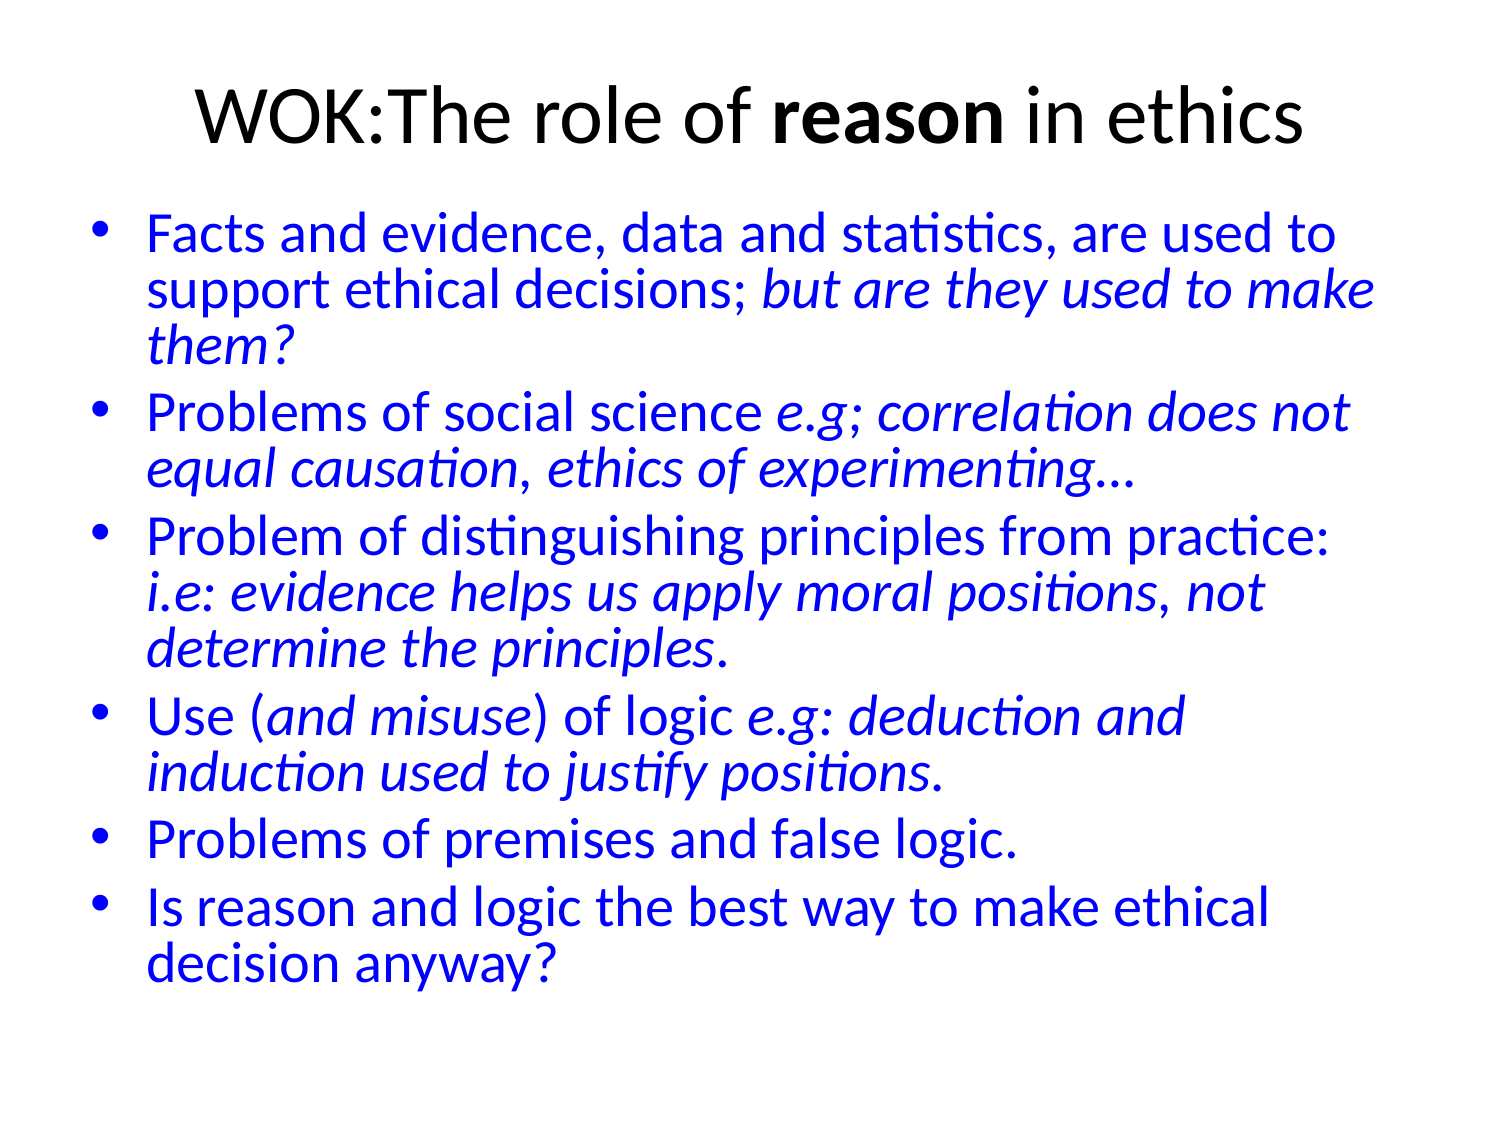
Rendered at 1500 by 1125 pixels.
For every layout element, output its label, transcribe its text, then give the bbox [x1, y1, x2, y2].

title WOK:The role of reason in ethics [75, 45, 1425, 175]
list Facts and evidence, data and statistics, are used to support ethical decisions; but are they used to make them? Problems of social science e.g; correlation does not equal causation, ethics of experimenting… Problem of distinguishing principles from practice: i.e: evidence helps us apply moral positions, not determine the principles. Use (and misuse) of logic e.g: deduction and induction used to justify positions. Problems of premises and false logic. Is reason and logic the best way to make ethical decision anyway? [75, 200, 1425, 1075]
